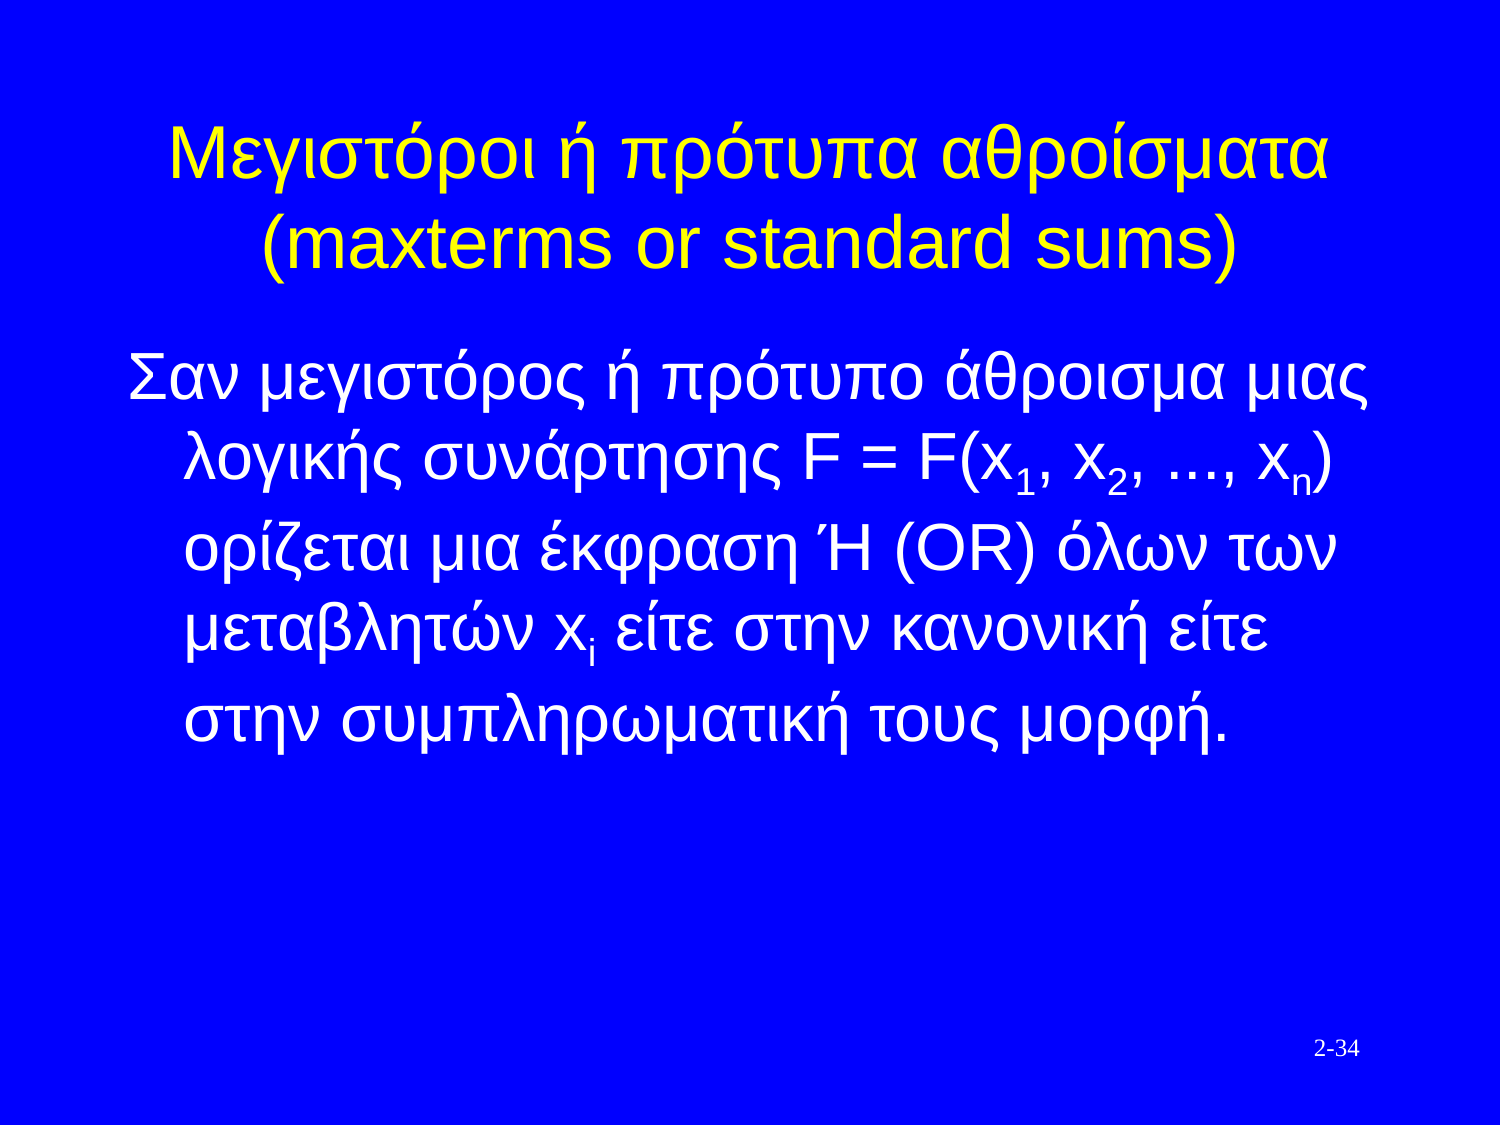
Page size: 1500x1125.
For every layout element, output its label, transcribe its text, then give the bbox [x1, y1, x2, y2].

list Σαν μεγιστόρος ή πρότυπο άθροισμα μιας λογικής συνάρτησης F = F(x1, x2, ..., xn) ορίζεται μια έκφραση Ή (ΟR) όλων των μεταβλητών xi είτε στην κανονική είτε στην συμπληρωματική τους μορφή. [112, 324, 1388, 1001]
title Μεγιστόροι ή πρότυπα αθροίσματα (maxterms or standard sums) [112, 99, 1388, 288]
